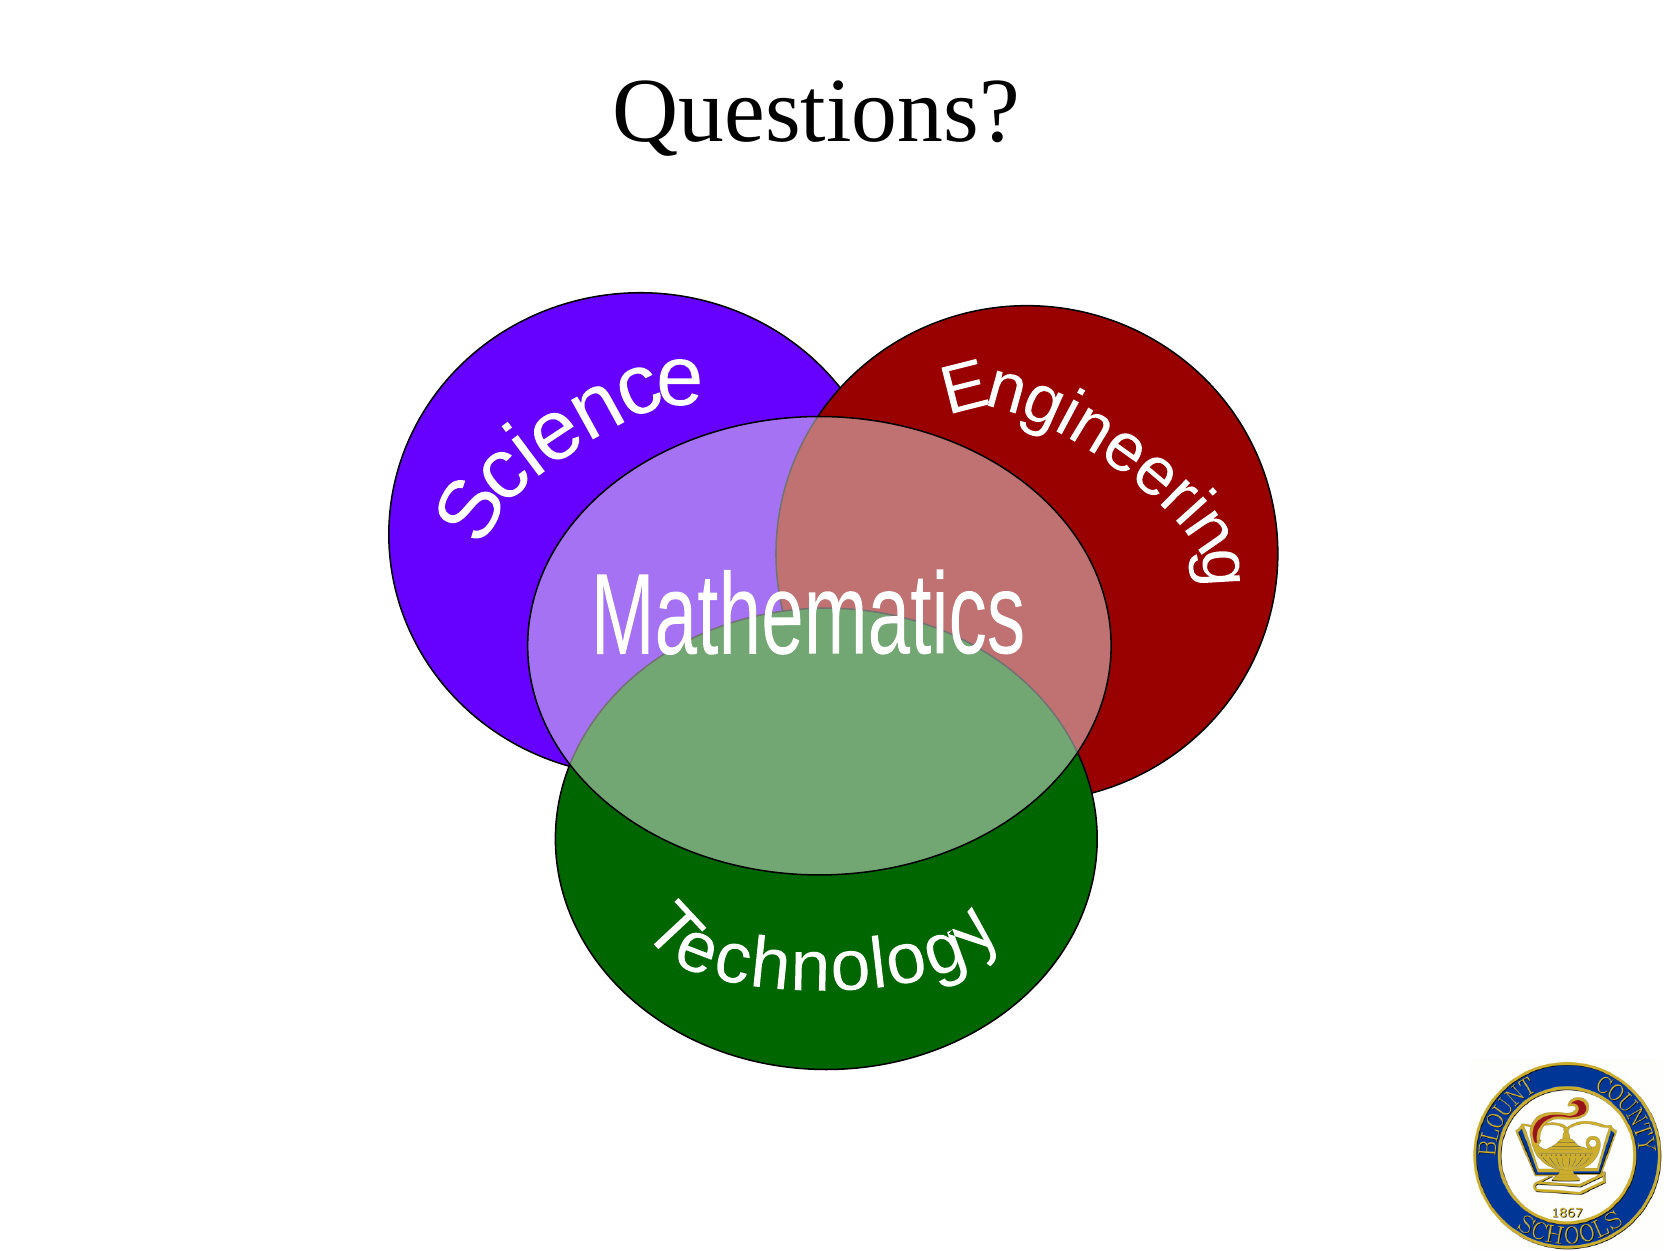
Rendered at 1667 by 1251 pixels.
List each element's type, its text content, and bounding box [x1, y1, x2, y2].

picture [1470, 1059, 1663, 1250]
title Questions? [108, 0, 1526, 209]
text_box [388, 292, 1279, 1070]
